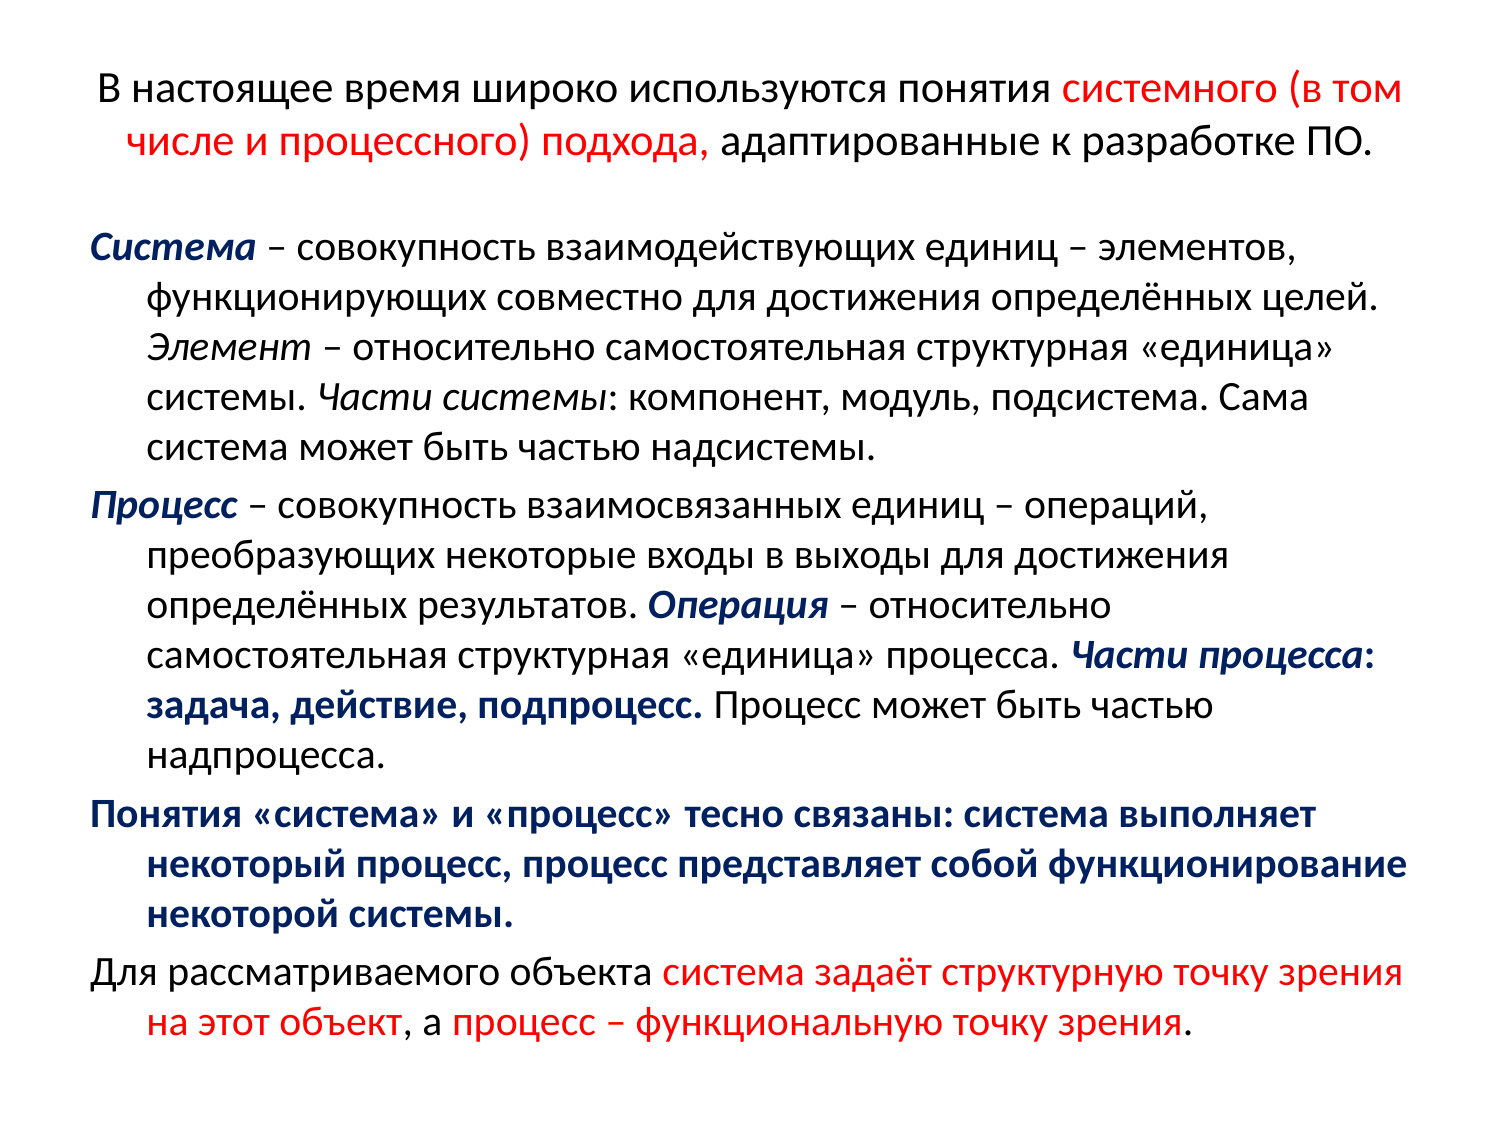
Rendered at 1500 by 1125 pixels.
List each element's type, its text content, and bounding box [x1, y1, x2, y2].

title В настоящее время широко используются понятия системного (в том числе и процессного) подхода, адаптированные к разработке ПО. [75, 45, 1425, 210]
list Система – совокупность взаимодействующих единиц – элементов, функционирующих совместно для достижения определённых целей. Элемент – относительно самостоятельная структурная «единица» системы. Части системы: компонент, модуль, подсистема. Сама система может быть частью надсистемы. Процесс – совокупность взаимосвязанных единиц – операций, преобразующих некоторые входы в выходы для достижения определённых результатов. Операция – относительно самостоятельная структурная «единица» процесса. Части процесса: задача, действие, подпроцесс. Процесс может быть частью надпроцесса. Понятия «система» и «процесс» тесно связаны: система выполняет некоторый процесс, процесс представляет собой функционирование некоторой системы. Для рассматриваемого объекта система задаёт структурную точку зрения на этот объект, а процесс – функциональную точку зрения. [75, 210, 1425, 1102]
